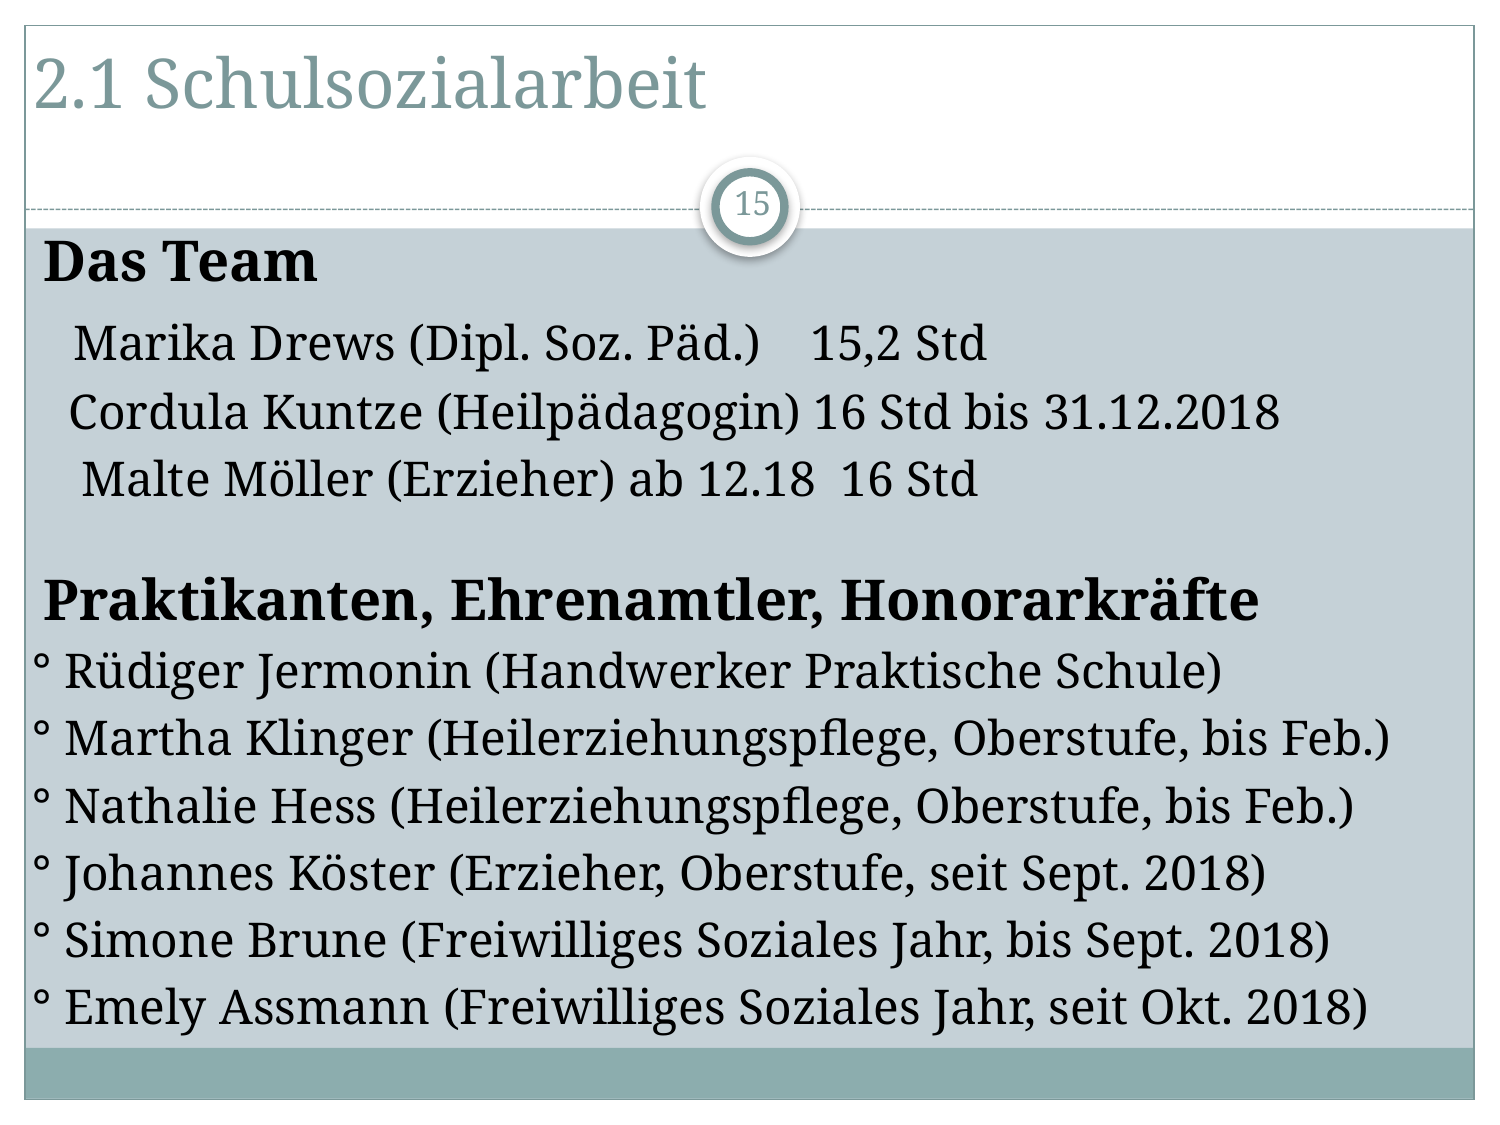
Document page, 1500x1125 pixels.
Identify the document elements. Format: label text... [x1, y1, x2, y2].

slide_number 15 [715, 168, 791, 217]
title 2.1 Schulsozialarbeit [17, 19, 1170, 207]
list Das Team Marika Drews (Dipl. Soz. Päd.) 15,2 Std Cordula Kuntze (Heilpädagogin) 16 Std bis 31.12.2018 Malte Möller (Erzieher) ab 12.18 16 Std Praktikanten, Ehrenamtler, Honorarkräfte ° Rüdiger Jermonin (Handwerker Praktische Schule) ° Martha Klinger (Heilerziehungspflege, Oberstufe, bis Feb.) ° Nathalie Hess (Heilerziehungspflege, Oberstufe, bis Feb.) ° Johannes Köster (Erzieher, Oberstufe, seit Sept. 2018) ° Simone Brune (Freiwilliges Soziales Jahr, bis Sept. 2018) ° Emely Assmann (Freiwilliges Soziales Jahr, seit Okt. 2018) [17, 217, 1500, 1124]
